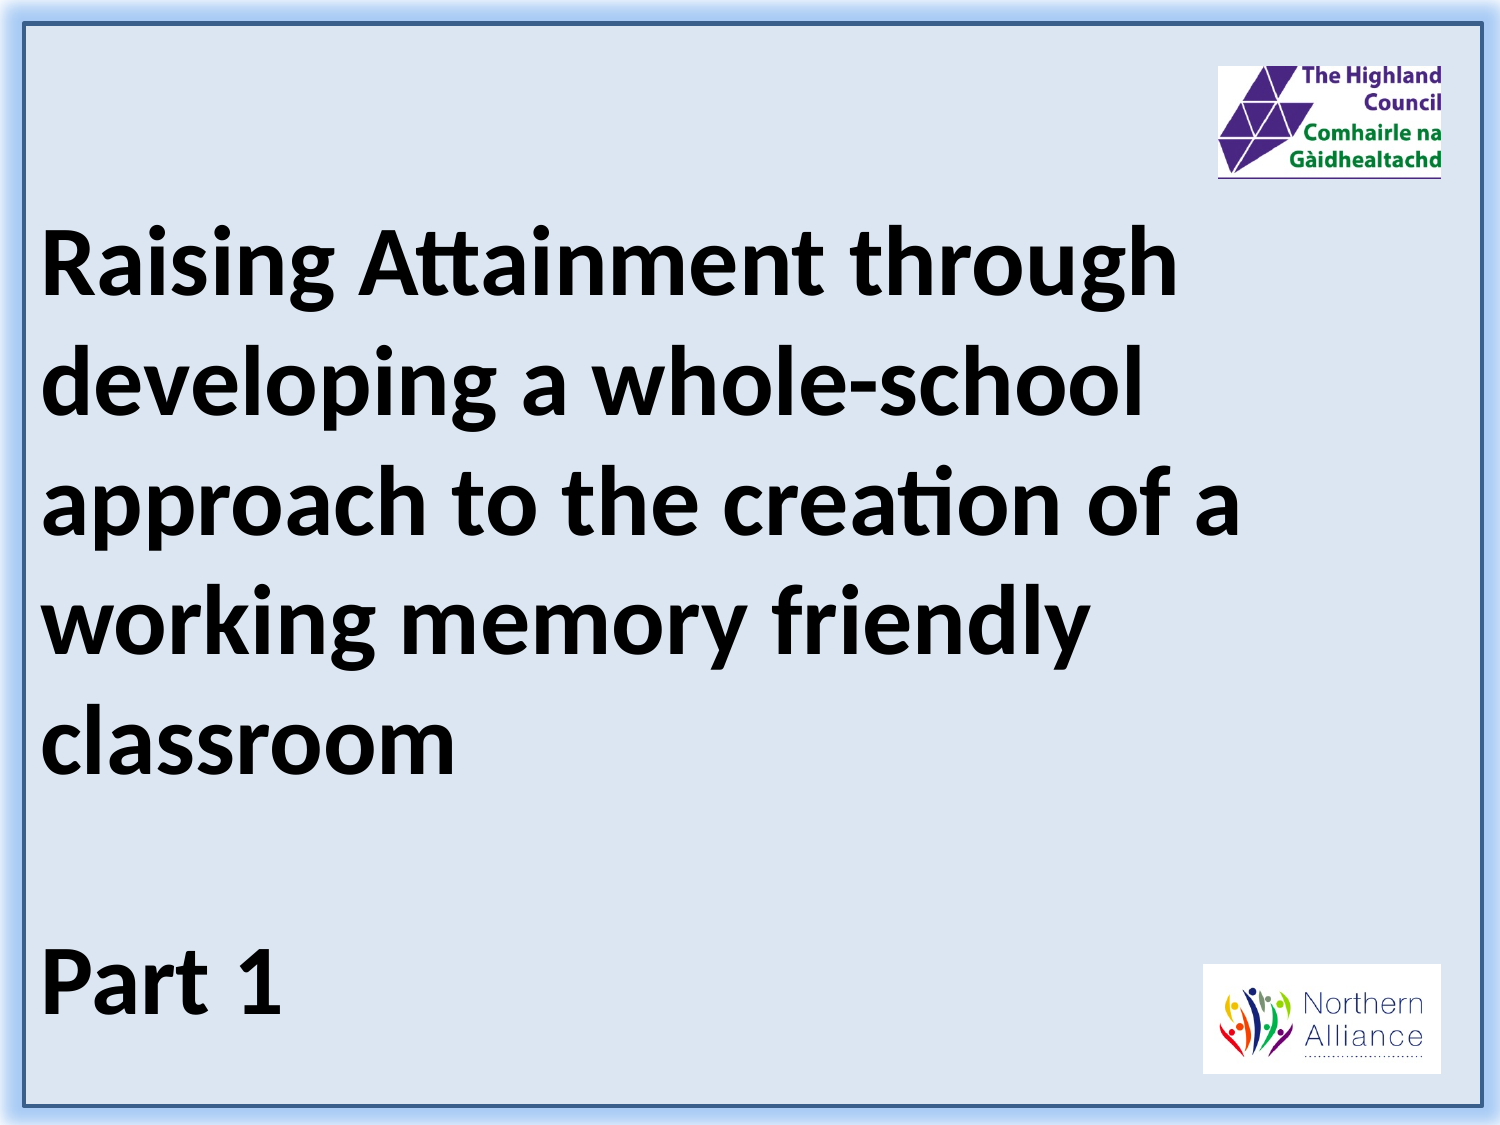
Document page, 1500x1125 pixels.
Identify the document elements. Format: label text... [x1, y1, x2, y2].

picture [1203, 963, 1441, 1075]
picture [1218, 66, 1441, 179]
text_box [22, 21, 1484, 1108]
title Raising Attainment through developing a whole-school approach to the creation of a working memory friendly classroom Part 1 [25, 511, 1472, 1019]
